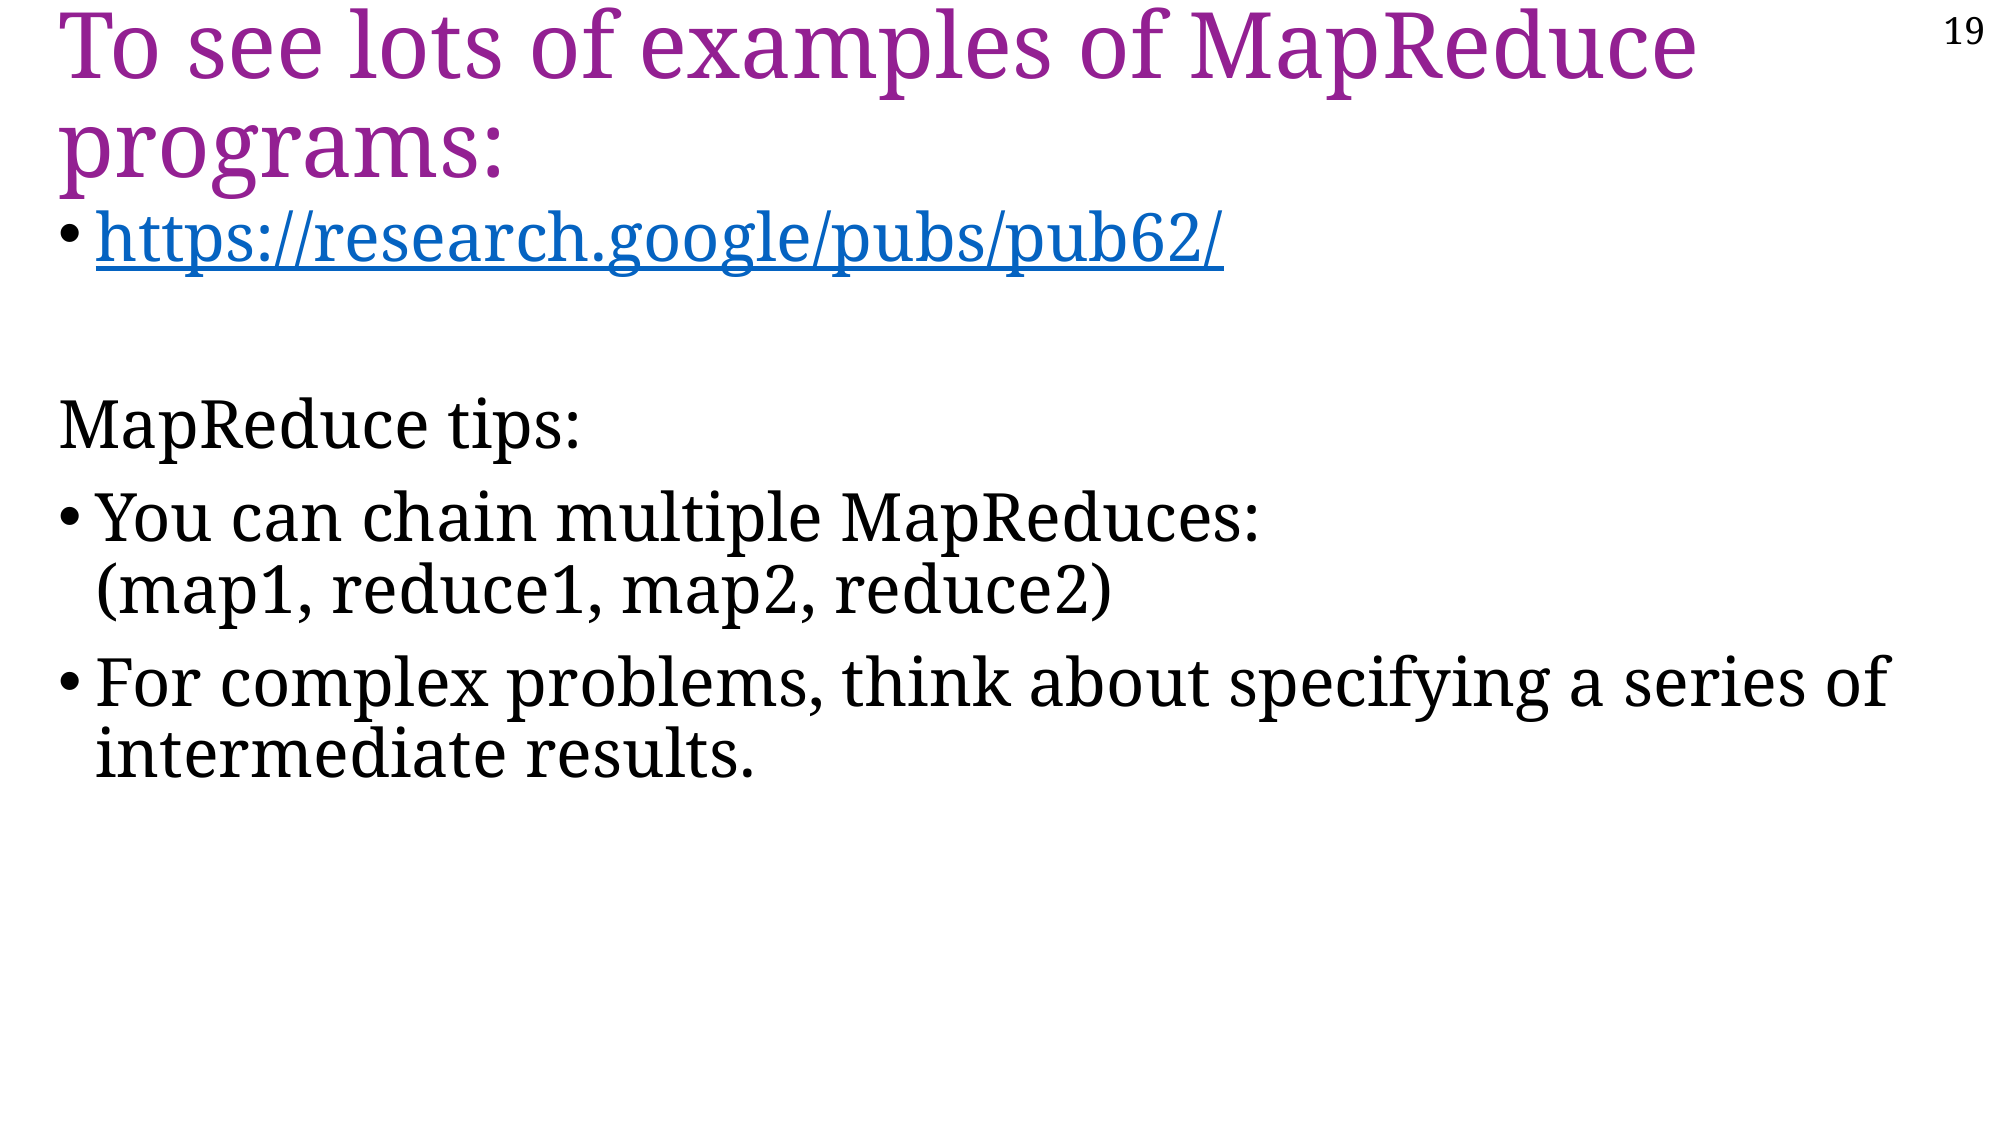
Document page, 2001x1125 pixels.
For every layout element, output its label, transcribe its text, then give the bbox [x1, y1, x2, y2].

title To see lots of examples of MapReduce programs: [43, 25, 1953, 171]
list https://research.google/pubs/pub62/ MapReduce tips: You can chain multiple MapReduces: (map1, reduce1, map2, reduce2) For complex problems, think about specifying a series of intermediate results. [43, 188, 1953, 1106]
